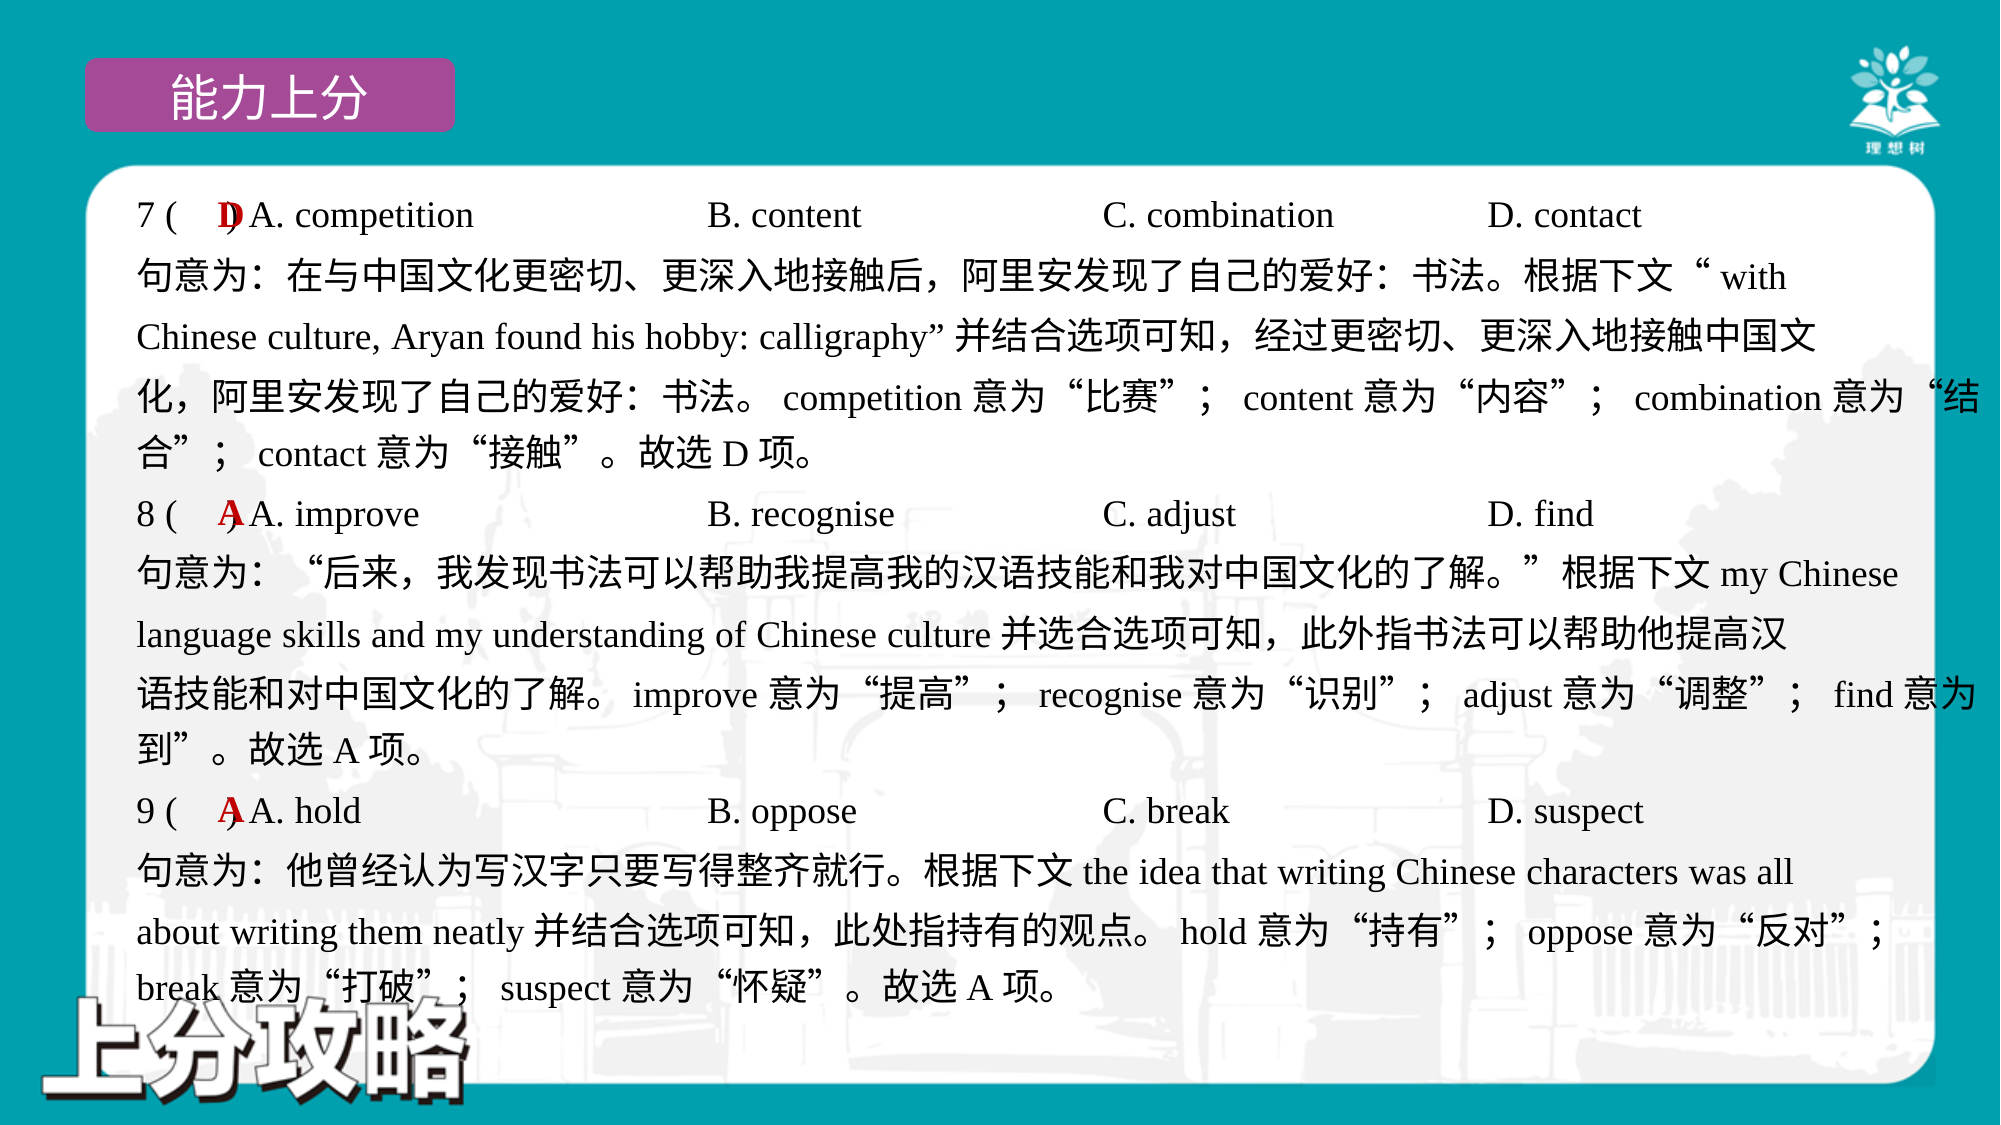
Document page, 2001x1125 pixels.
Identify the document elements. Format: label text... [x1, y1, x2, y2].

text_box A [204, 474, 259, 528]
text_box 句意为：他曾经认为写汉字只要写得整齐就行。根据下文the idea that writing Chinese characters was all about writing them neatly并结合选项可知，此处指持有的观点。hold意为“持有”；oppose意为“反对”； break意为“打破”；suspect意为“怀疑”。故选A项。 [136, 831, 1865, 1004]
text_box 9 ( ) A. hold B. oppose C. break D. suspect [259, 772, 1865, 826]
text_box 7 ( ) A. competition B. content C. combination D. contact [259, 176, 1865, 230]
text_box 8 ( ) A. improve B. recognise C. adjust D. find [136, 475, 204, 528]
picture [0, 0, 2000, 1125]
text_box 句意为：“后来，我发现书法可以帮助我提高我的汉语技能和我对中国文化的了解。”根据下文my Chinese language skills and my understanding of Chinese culture并选合选项可知，此外指书法可以帮助他提高汉 语技能和对中国文化的了解。improve意为“提高”；recognise意为“识别”；adjust意为“调整”；find意为“找 到”。故选A项。 [136, 533, 1865, 767]
text_box 8 ( ) A. improve B. recognise C. adjust D. find [259, 475, 1865, 528]
text_box 7 ( ) A. competition B. content C. combination D. contact [136, 176, 204, 230]
text_box D [204, 176, 259, 230]
text_box A [204, 772, 259, 826]
text_box 句意为：在与中国文化更密切、更深入地接触后，阿里安发现了自己的爱好：书法。根据下文“with Chinese culture, Aryan found his hobby: calligraphy”并结合选项可知，经过更密切、更深入地接触中国文 化，阿里安发现了自己的爱好：书法。competition意为“比赛”；content意为“内容”；combination意为“结 合”；contact意为“接触”。故选D项。 [136, 236, 1865, 470]
text_box 9 ( ) A. hold B. oppose C. break D. suspect [136, 772, 204, 826]
